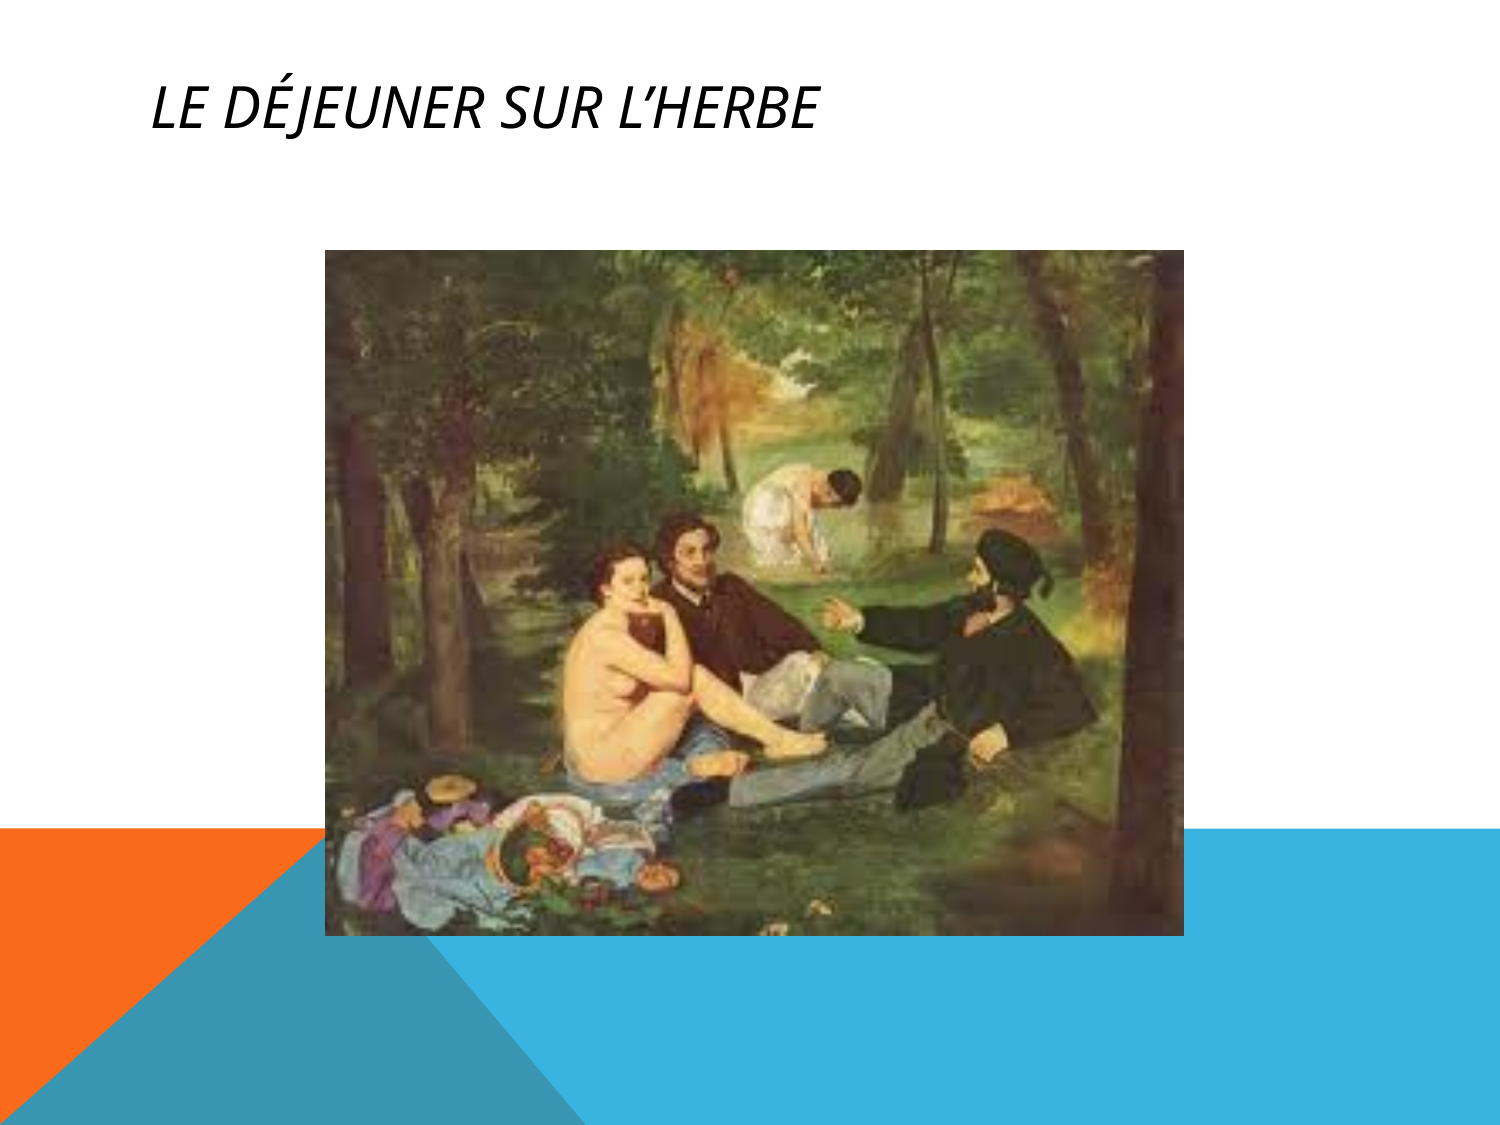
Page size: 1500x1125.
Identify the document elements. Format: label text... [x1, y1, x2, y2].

title Le déjeuner sur l’herbe [135, 60, 1369, 150]
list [323, 211, 1283, 977]
